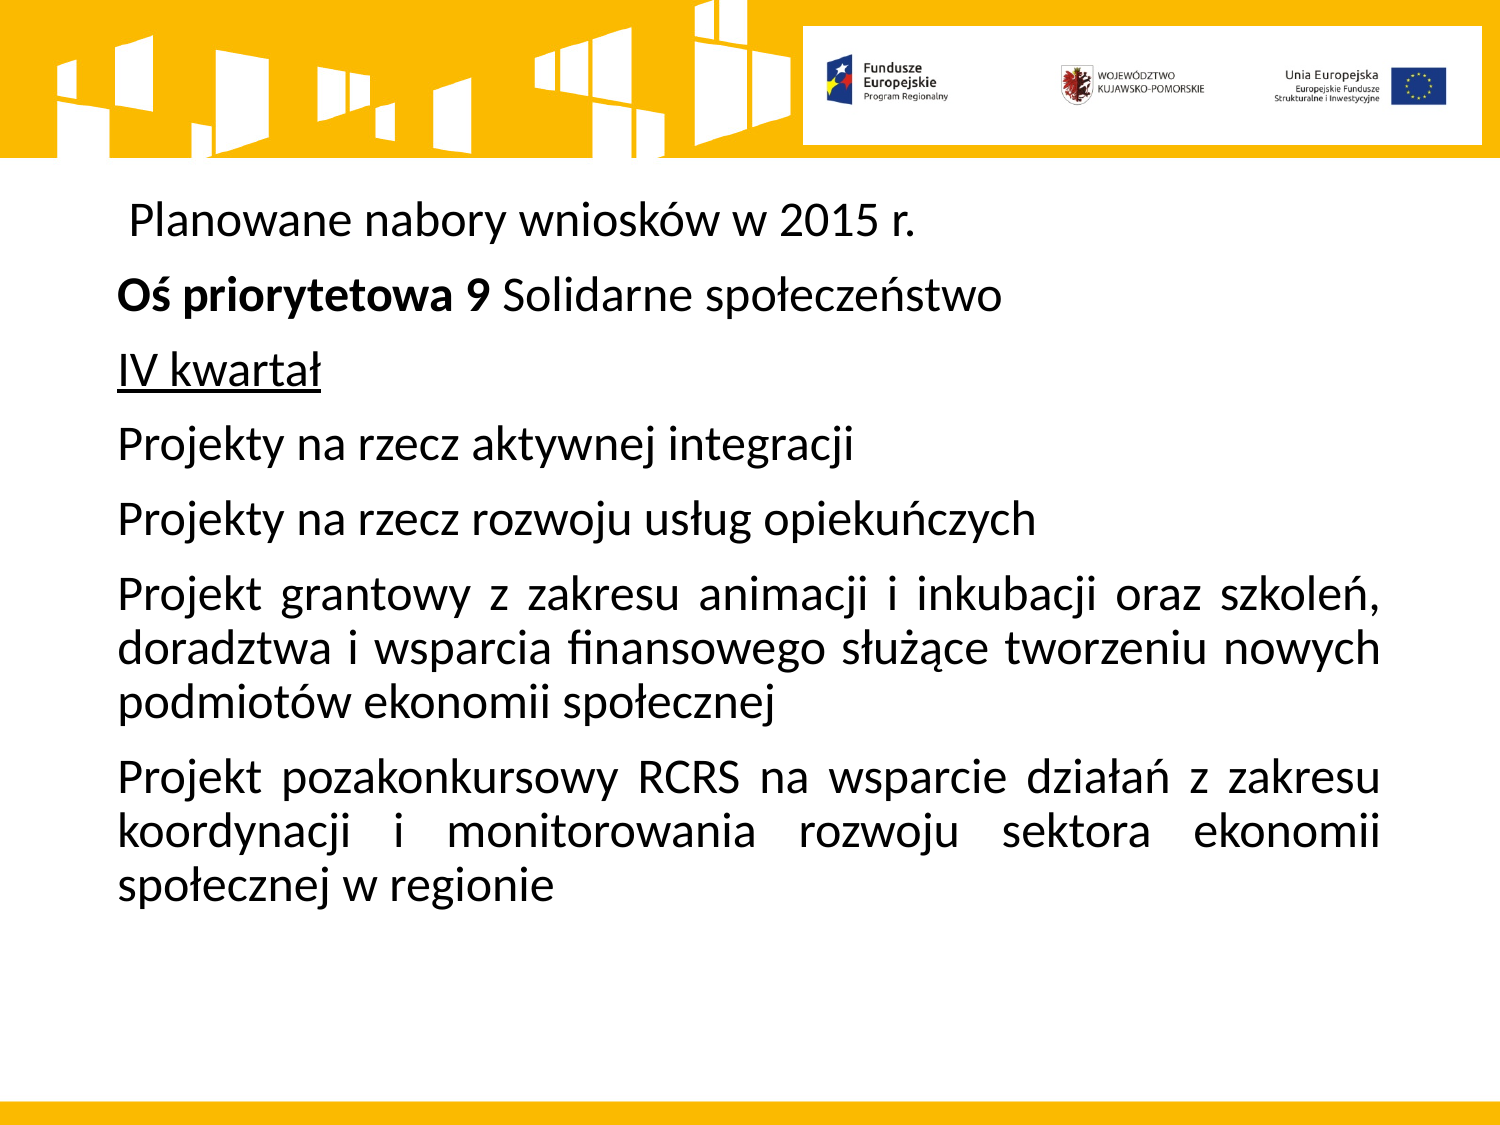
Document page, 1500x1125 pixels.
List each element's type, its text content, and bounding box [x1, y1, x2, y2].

list Planowane nabory wniosków w 2015 r. Oś priorytetowa 9 Solidarne społeczeństwo IV kwartał Projekty na rzecz aktywnej integracji Projekty na rzecz rozwoju usług opiekuńczych Projekt grantowy z zakresu animacji i inkubacji oraz szkoleń, doradztwa i wsparcia finansowego służące tworzeniu nowych podmiotów ekonomii społecznej Projekt pozakonkursowy RCRS na wsparcie działań z zakresu koordynacji i monitorowania rozwoju sektora ekonomii społecznej w regionie [102, 185, 1397, 999]
picture [0, 0, 1500, 1125]
